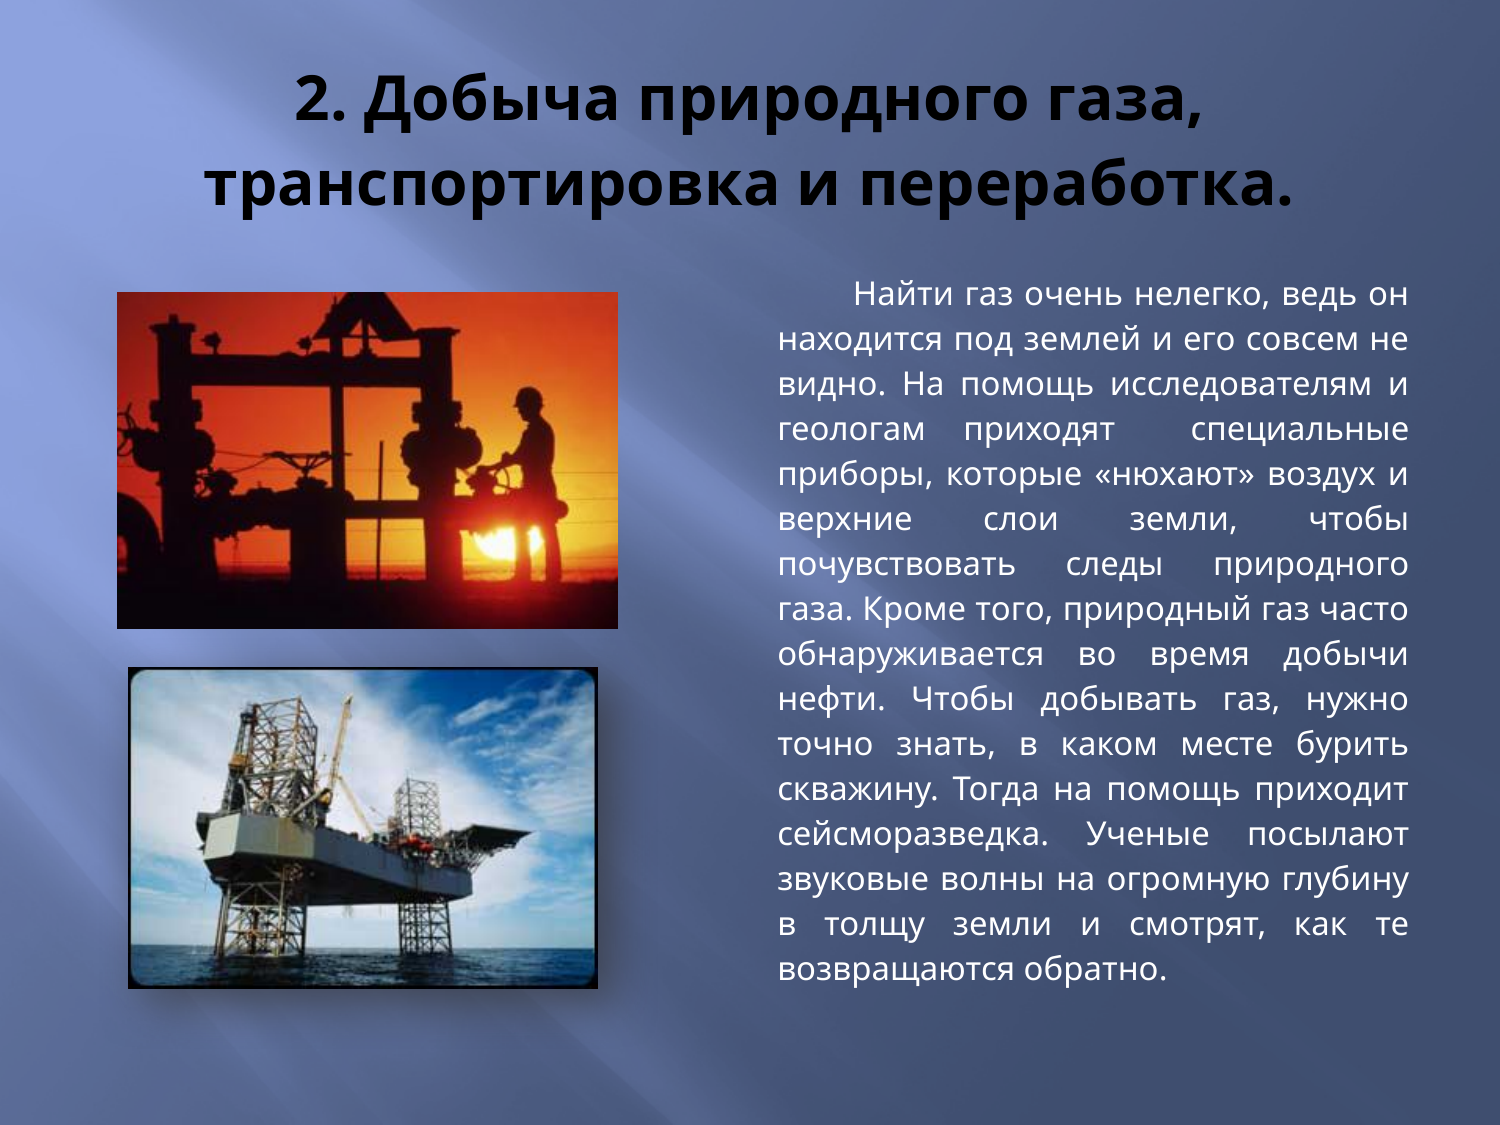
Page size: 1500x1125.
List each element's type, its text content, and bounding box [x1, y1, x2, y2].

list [128, 667, 598, 989]
title 2. Добыча природного газа, транспортировка и переработка. [75, 45, 1425, 233]
picture [116, 292, 618, 630]
list Найти газ очень нелегко, ведь он находится под землей и его совсем не видно. На помощь исследователям и геологам приходят специальные приборы, которые «нюхают» воздух и верхние слои земли, чтобы почувствовать следы природного газа. Кроме того, природный газ часто обнаруживается во время добычи нефти. Чтобы добывать газ, нужно точно знать, в каком месте бурить скважину. Тогда на помощь приходит сейсморазведка. Ученые посылают звуковые волны на огромную глубину в толщу земли и смотрят, как те возвращаются обратно. [762, 262, 1425, 1005]
